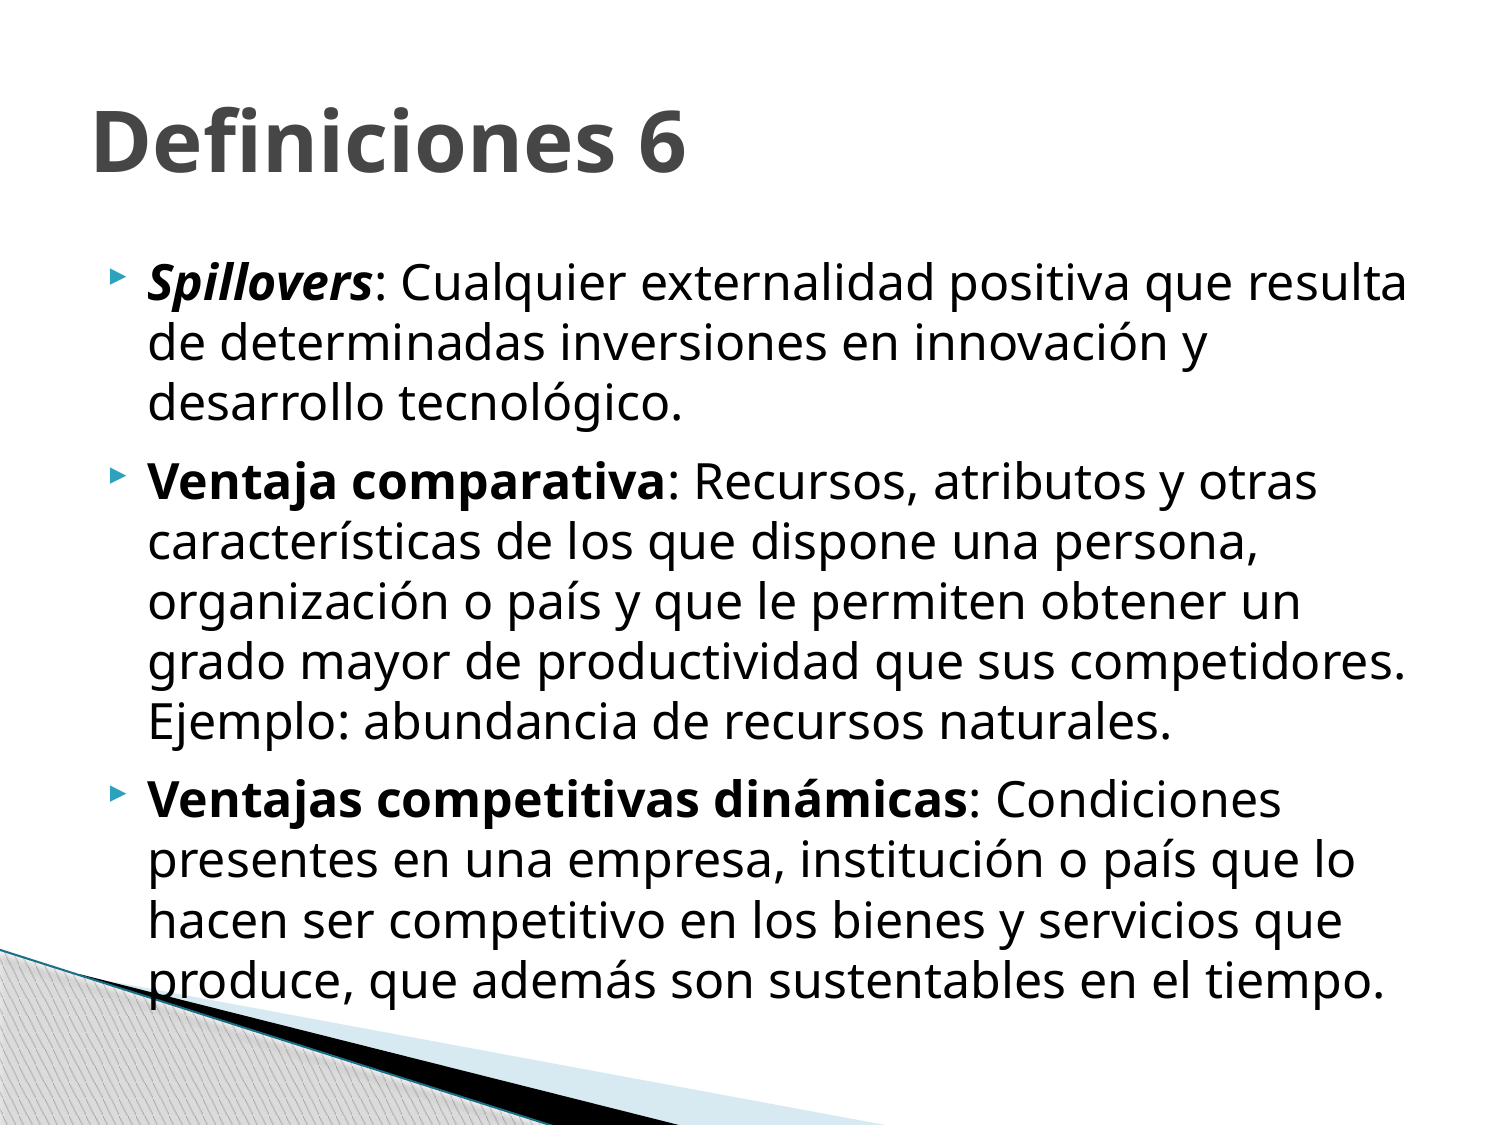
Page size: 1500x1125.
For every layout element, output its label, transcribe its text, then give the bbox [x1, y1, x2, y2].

list Spillovers: Cualquier externalidad positiva que resulta de determinadas inversiones en innovación y desarrollo tecnológico. Ventaja comparativa: Recursos, atributos y otras características de los que dispone una persona, organización o país y que le permiten obtener un grado mayor de productividad que sus competidores. Ejemplo: abundancia de recursos naturales. Ventajas competitivas dinámicas: Condiciones presentes en una empresa, institución o país que lo hacen ser competitivo en los bienes y servicios que produce, que además son sustentables en el tiempo. [75, 243, 1425, 1043]
title Definiciones 6 [75, 45, 1425, 233]
